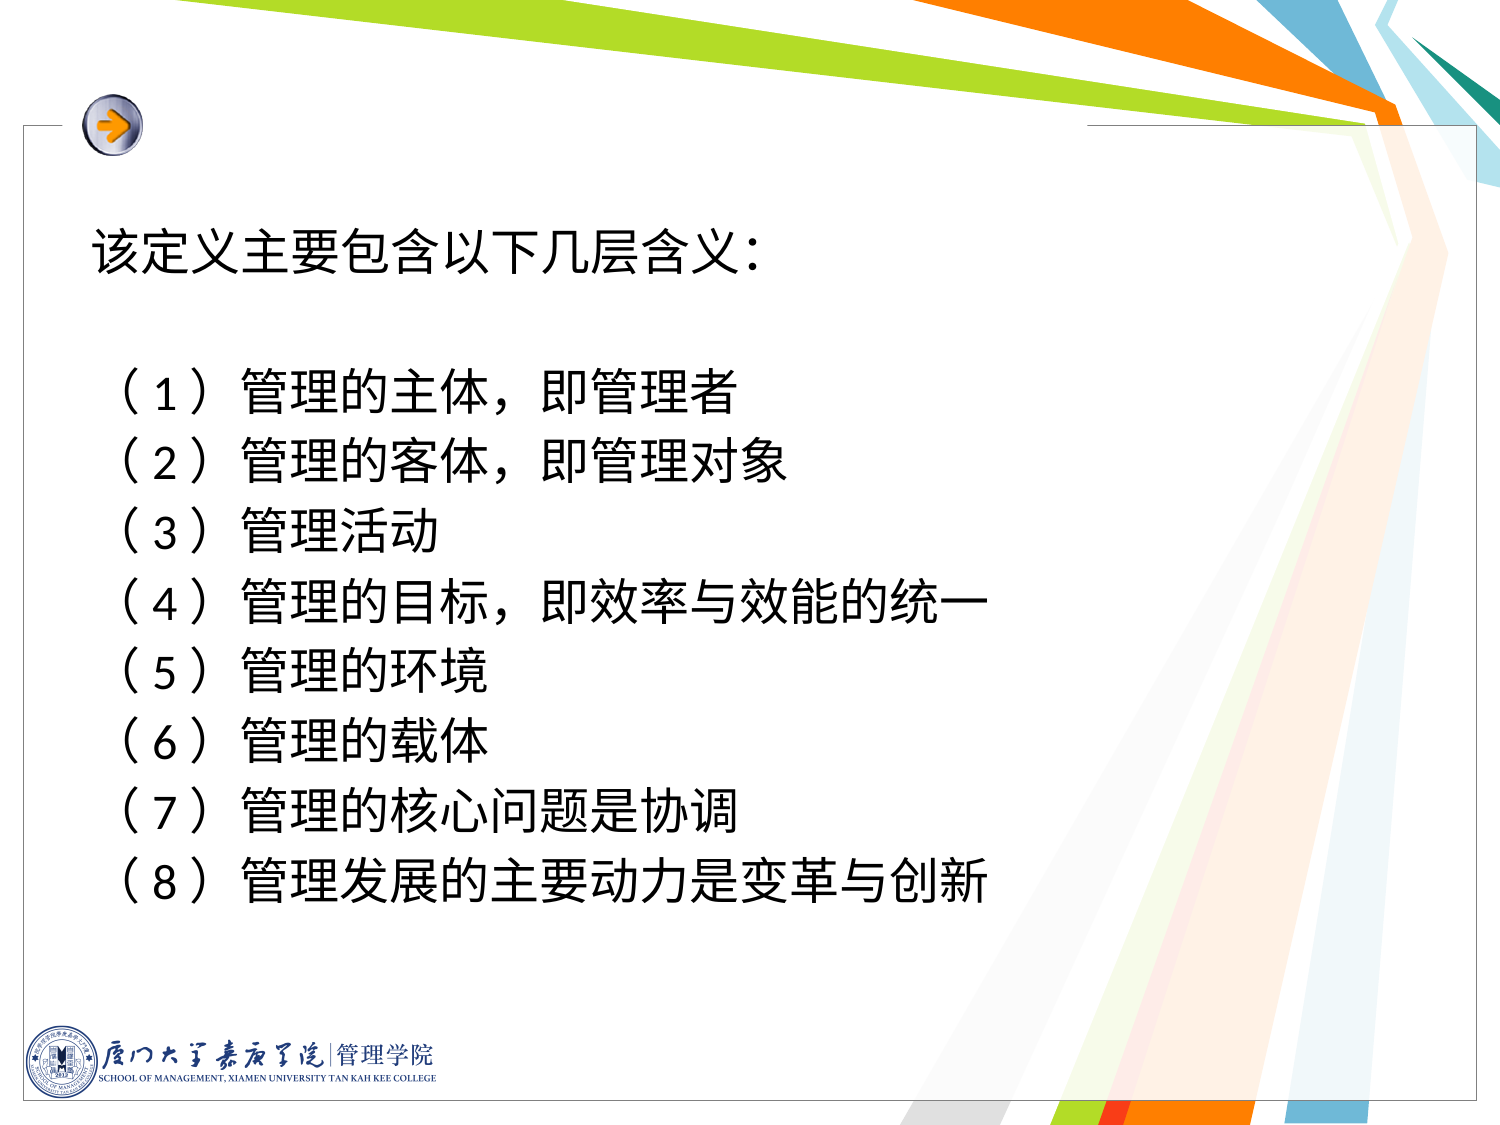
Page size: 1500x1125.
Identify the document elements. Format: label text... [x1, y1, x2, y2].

picture [82, 94, 143, 156]
list 该定义主要包含以下几层含义： （1）管理的主体，即管理者 （2）管理的客体，即管理对象 （3）管理活动 （4）管理的目标，即效率与效能的统一 （5）管理的环境 （6）管理的载体 （7）管理的核心问题是协调 （8）管理发展的主要动力是变革与创新 [75, 212, 1425, 1083]
picture [24, 1024, 438, 1100]
